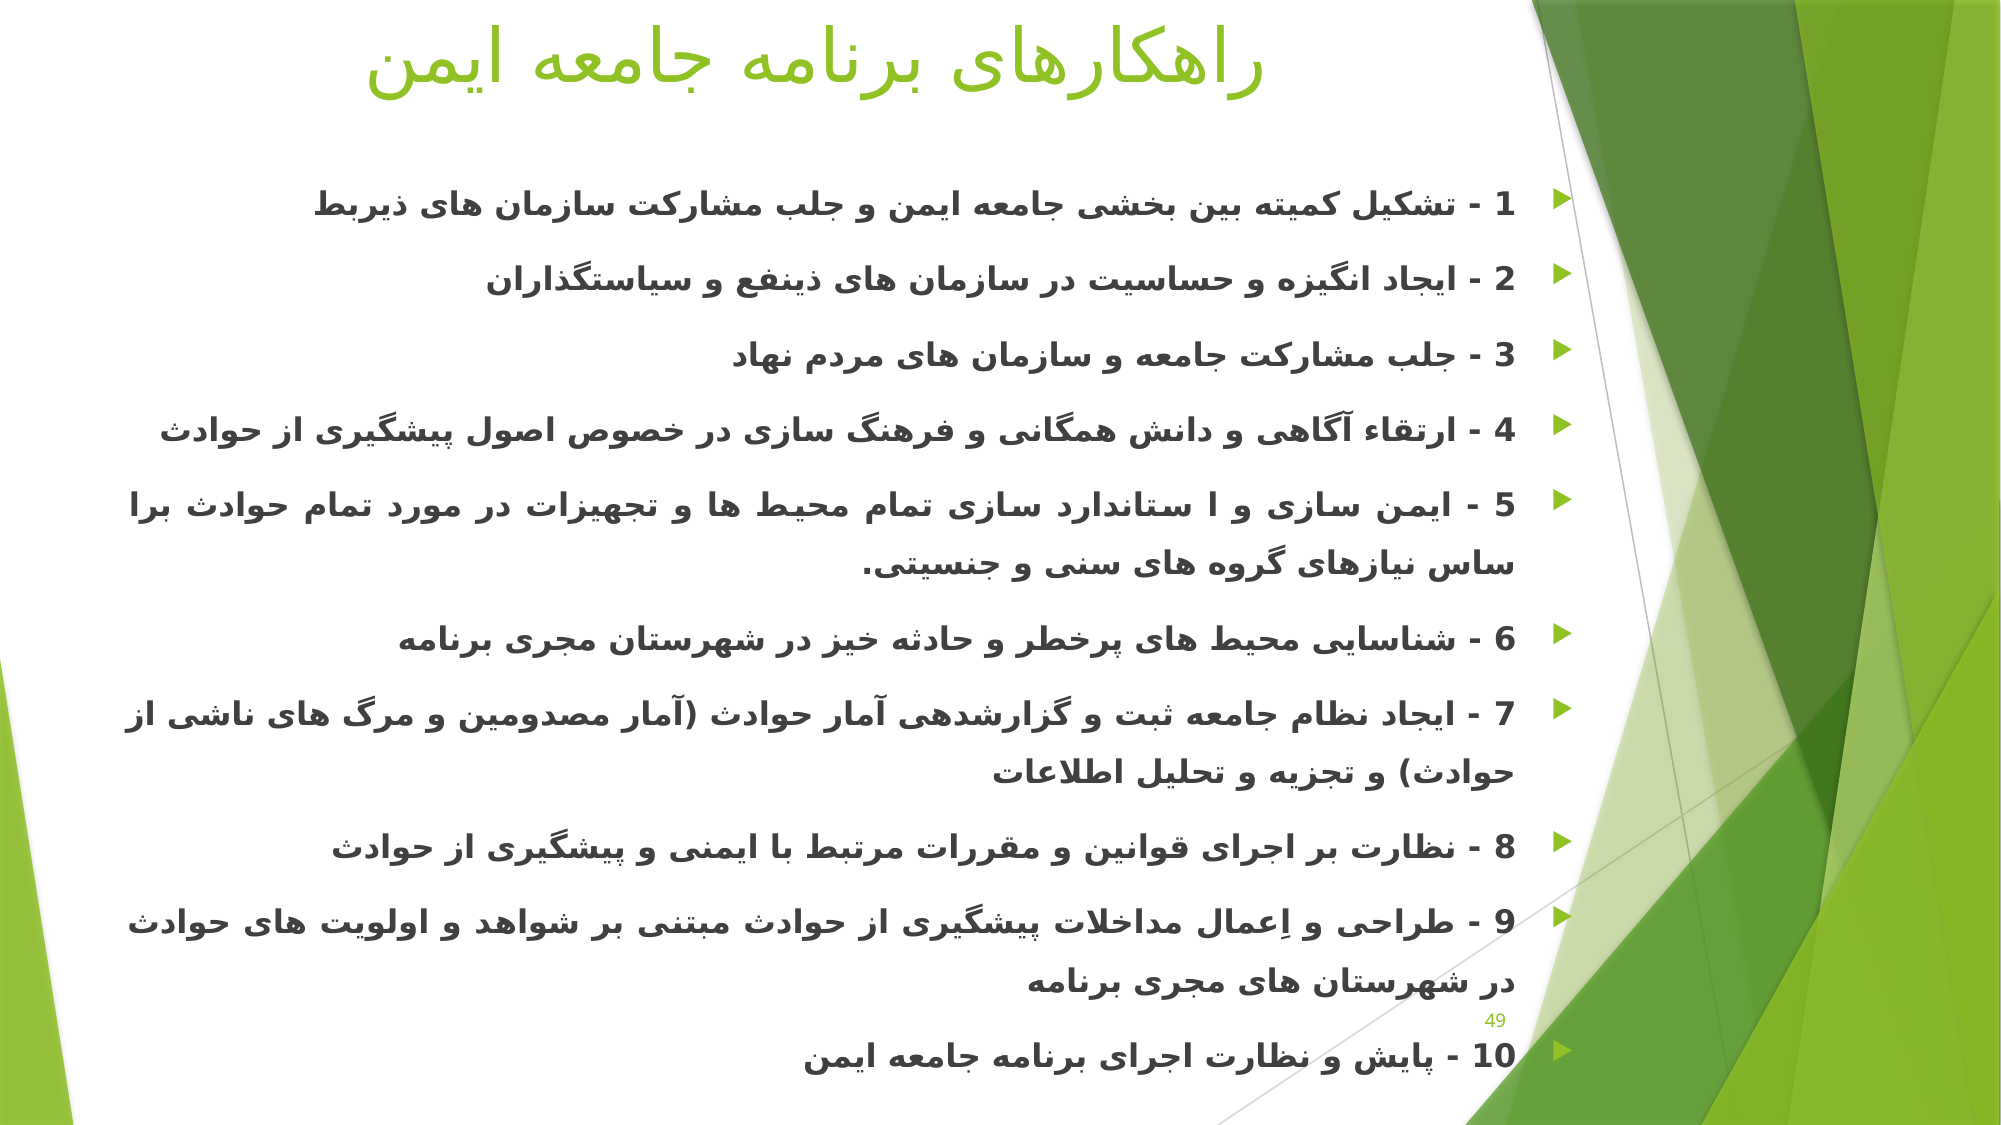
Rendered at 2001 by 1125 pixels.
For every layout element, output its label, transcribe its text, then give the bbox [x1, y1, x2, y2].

slide_number 49 [1409, 991, 1522, 1051]
title راهکارهای برنامه جامعه ایمن [111, 0, 1522, 156]
list 1 - تشکیل کمیته بین بخشی جامعه ایمن و جلب مشارکت سازمان های ذیربط 2 - ایجاد انگیزه و حساسیت در سازمان های ذینفع و سیاستگذاران 3 - جلب مشارکت جامعه و سازمان های مردم نهاد 4 - ارتقاء آگاهی و دانش همگانی و فرهنگ سازی در خصوص اصول پیشگیری از حوادث 5 - ایمن سازی و ا ستاندارد سازی تمام محیط ها و تجهیزات در مورد تمام حوادث برا ساس نیازهای گروه های سنی و جنسیتی. 6 - شناسایی محیط های پرخطر و حادثه خیز در شهرستان مجری برنامه 7 - ایجاد نظام جامعه ثبت و گزارشدهی آمار حوادث (آمار مصدومین و مرگ های ناشی از حوادث) و تجزیه و تحلیل اطلاعات 8 - نظارت بر اجرای قوانین و مقررات مرتبط با ایمنی و پیشگیری از حوادث 9 - طراحی و اِعمال مداخلات پیشگیری از حوادث مبتنی بر شواهد و اولویت های حوادث در شهرستان های مجری برنامه 10 - پایش و نظارت اجرای برنامه جامعه ایمن [111, 156, 1586, 1083]
